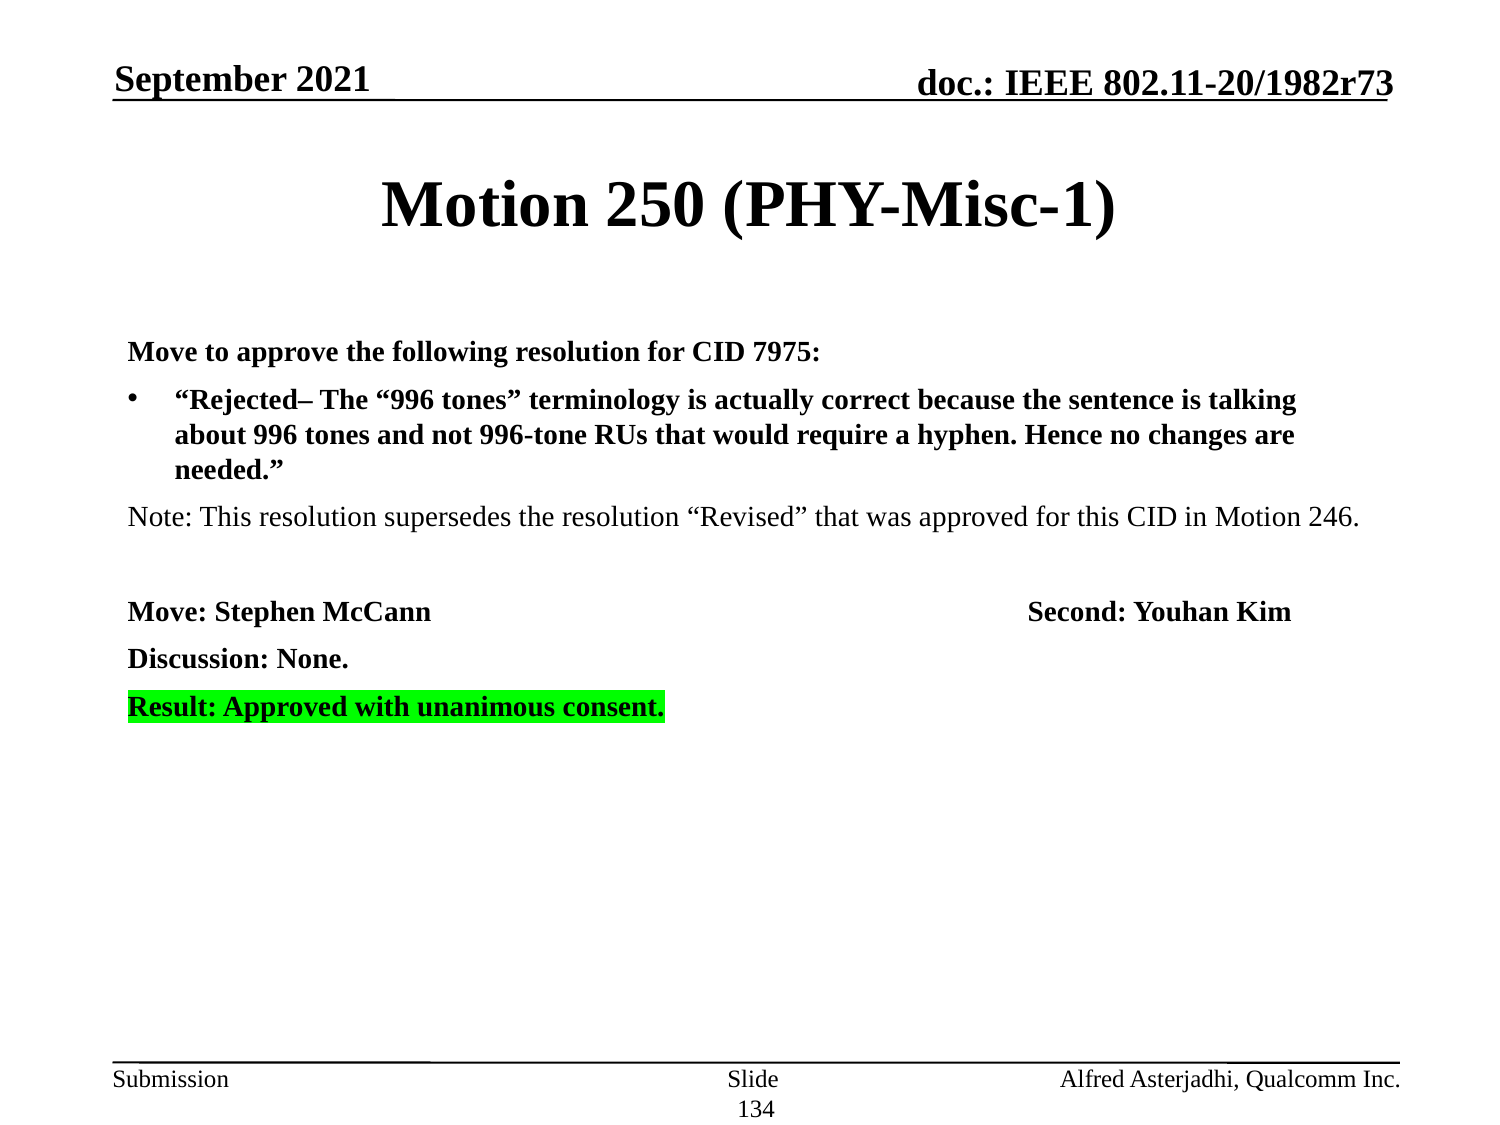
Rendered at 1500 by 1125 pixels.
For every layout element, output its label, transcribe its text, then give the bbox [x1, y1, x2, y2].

slide_number Slide 134 [712, 1061, 800, 1123]
title Motion 250 (PHY-Misc-1) [112, 112, 1388, 288]
list Move to approve the following resolution for CID 7975: “Rejected– The “996 tones” terminology is actually correct because the sentence is talking about 996 tones and not 996-tone RUs that would require a hyphen. Hence no changes are needed.” Note: This resolution supersedes the resolution “Revised” that was approved for this CID in Motion 246. Move: Stephen McCann Second: Youhan Kim Discussion: None. Result: Approved with unanimous consent. [112, 324, 1388, 1063]
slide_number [114, 54, 423, 100]
footer Alfred Asterjadhi, Qualcomm Inc. [878, 1061, 1402, 1093]
